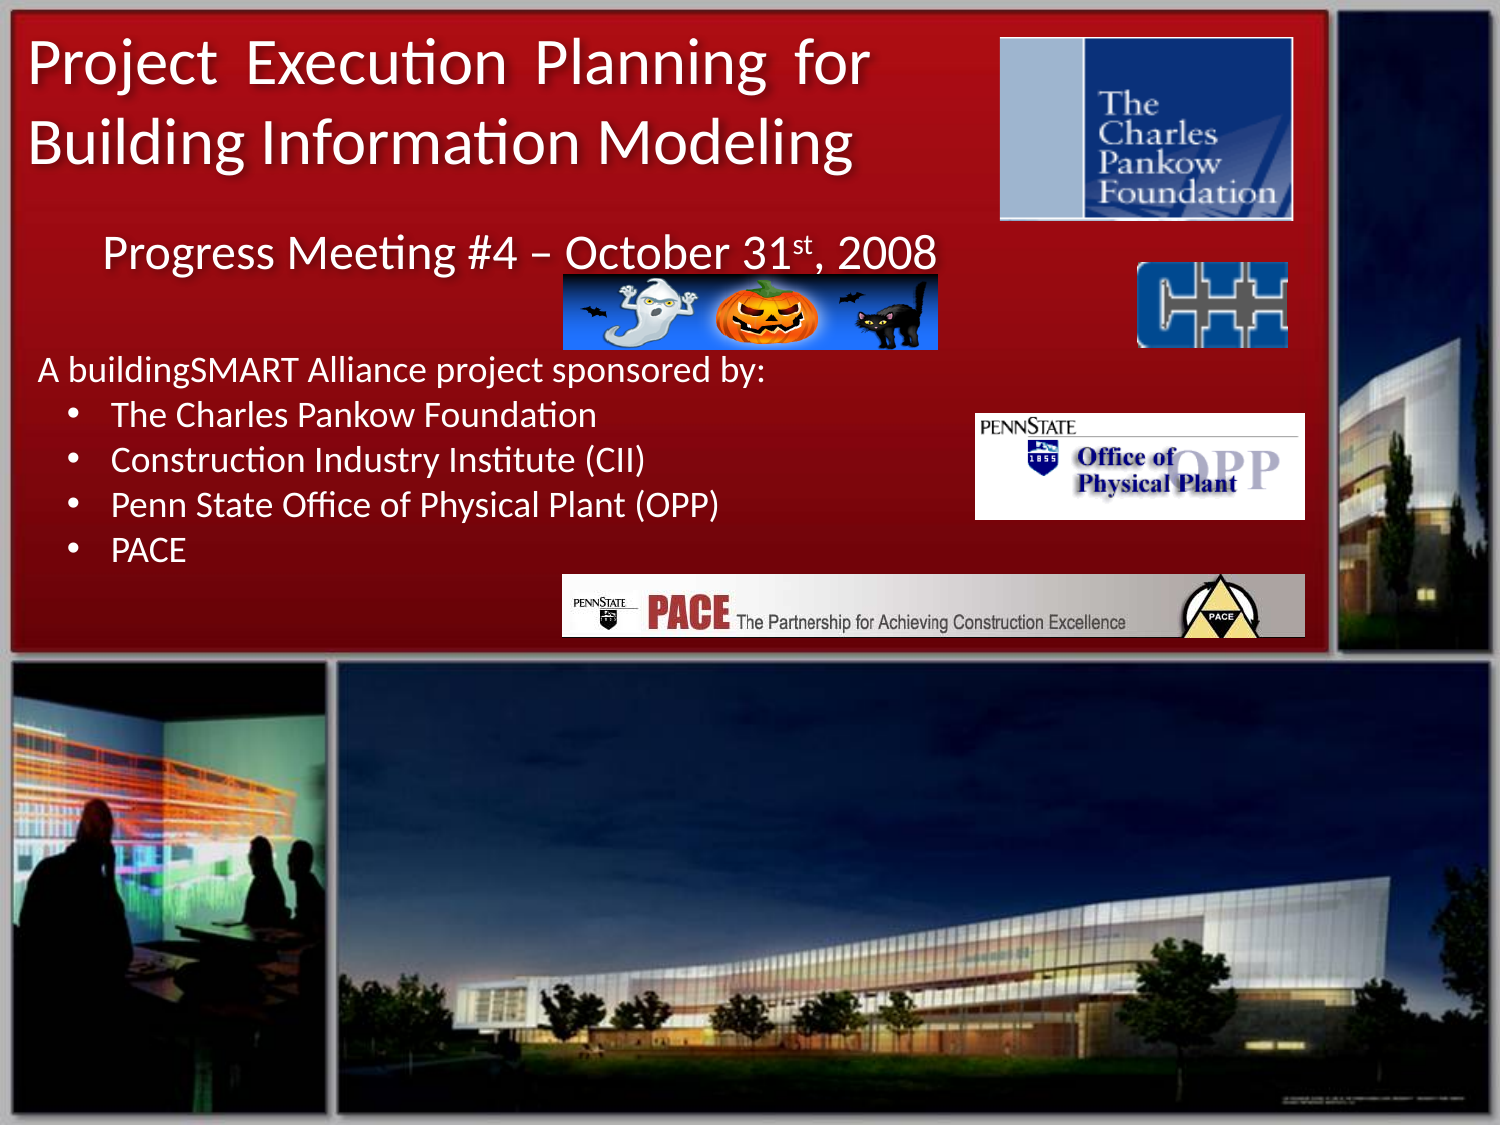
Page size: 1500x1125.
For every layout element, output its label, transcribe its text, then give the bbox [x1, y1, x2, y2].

picture [0, 0, 1500, 1125]
text_box A buildingSMART Alliance project sponsored by: The Charles Pankow Foundation Construction Industry Institute (CII) Penn State Office of Physical Plant (OPP) PACE [12, 337, 813, 578]
text_box Progress Meeting #4 – October 31st, 2008 [87, 212, 975, 288]
text_box Project Execution Planning for Building Information Modeling [12, 10, 888, 186]
